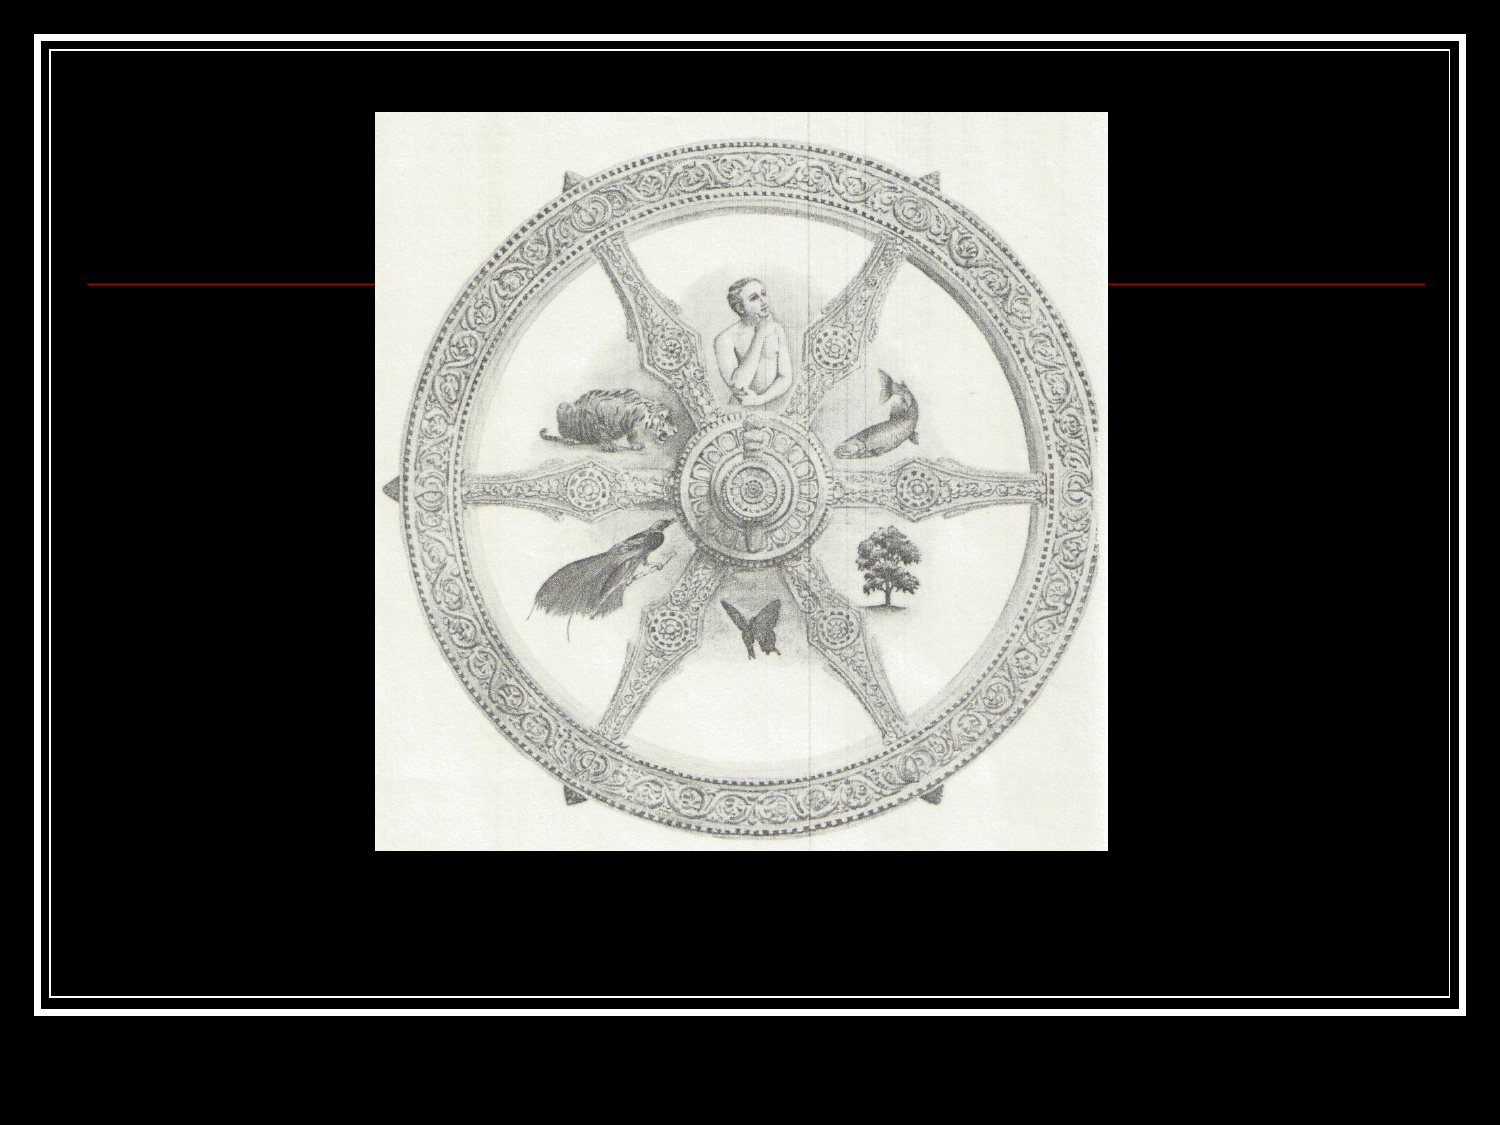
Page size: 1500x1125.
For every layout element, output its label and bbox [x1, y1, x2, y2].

picture [374, 112, 1108, 852]
